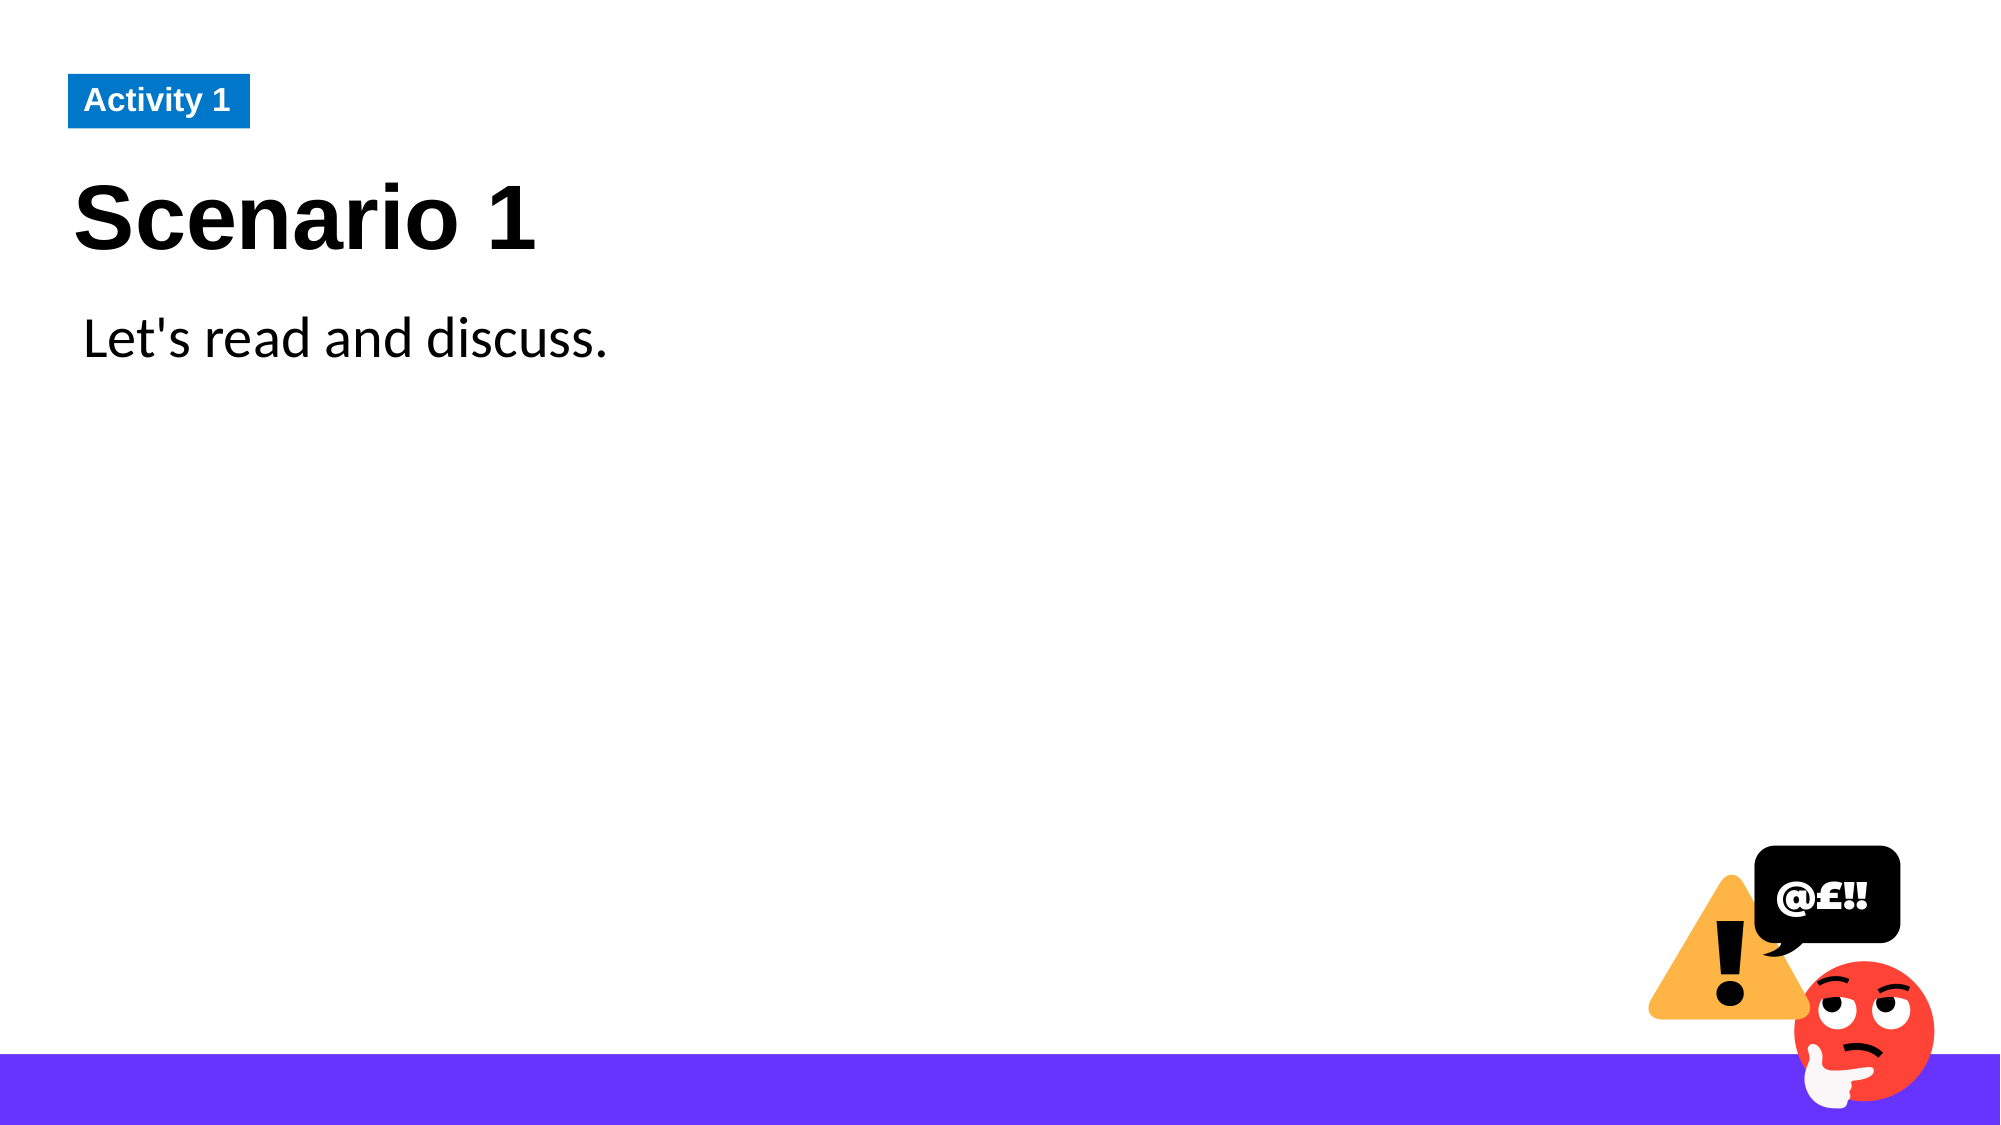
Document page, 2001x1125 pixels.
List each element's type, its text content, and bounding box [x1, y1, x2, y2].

list Let's read and discuss. [68, 299, 1088, 495]
picture [0, 0, 2000, 1125]
text_box Scenario 1 [59, 59, 1857, 278]
